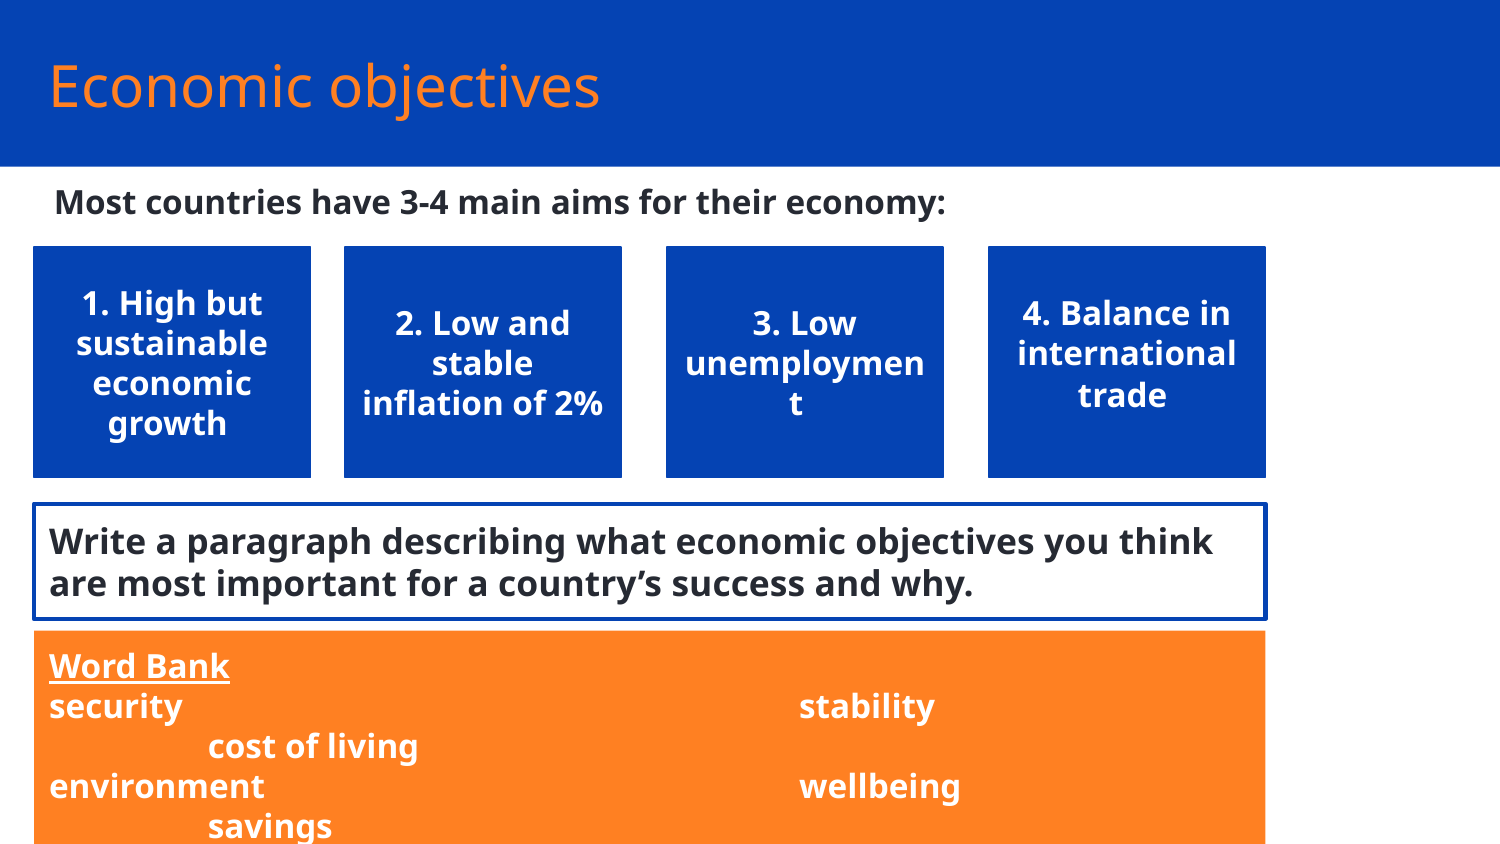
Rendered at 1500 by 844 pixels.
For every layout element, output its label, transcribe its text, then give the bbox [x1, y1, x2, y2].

text_box 3. Low unemployment [666, 247, 944, 478]
text_box 2. Low and stable inflation of 2% [344, 247, 622, 478]
text_box 4. Balance in international trade [988, 247, 1266, 478]
text_box Economic objectives [34, 41, 1346, 127]
text_box Write a paragraph describing what economic objectives you think are most important for a country’s success and why. [34, 503, 1266, 619]
text_box Most countries have 3-4 main aims for their economy: [38, 166, 1469, 236]
text_box 1. High but sustainable economic growth [34, 247, 311, 478]
text_box Word Bank security stability cost of living environment wellbeing savings corruption inequality levels opportunities [34, 630, 1266, 844]
